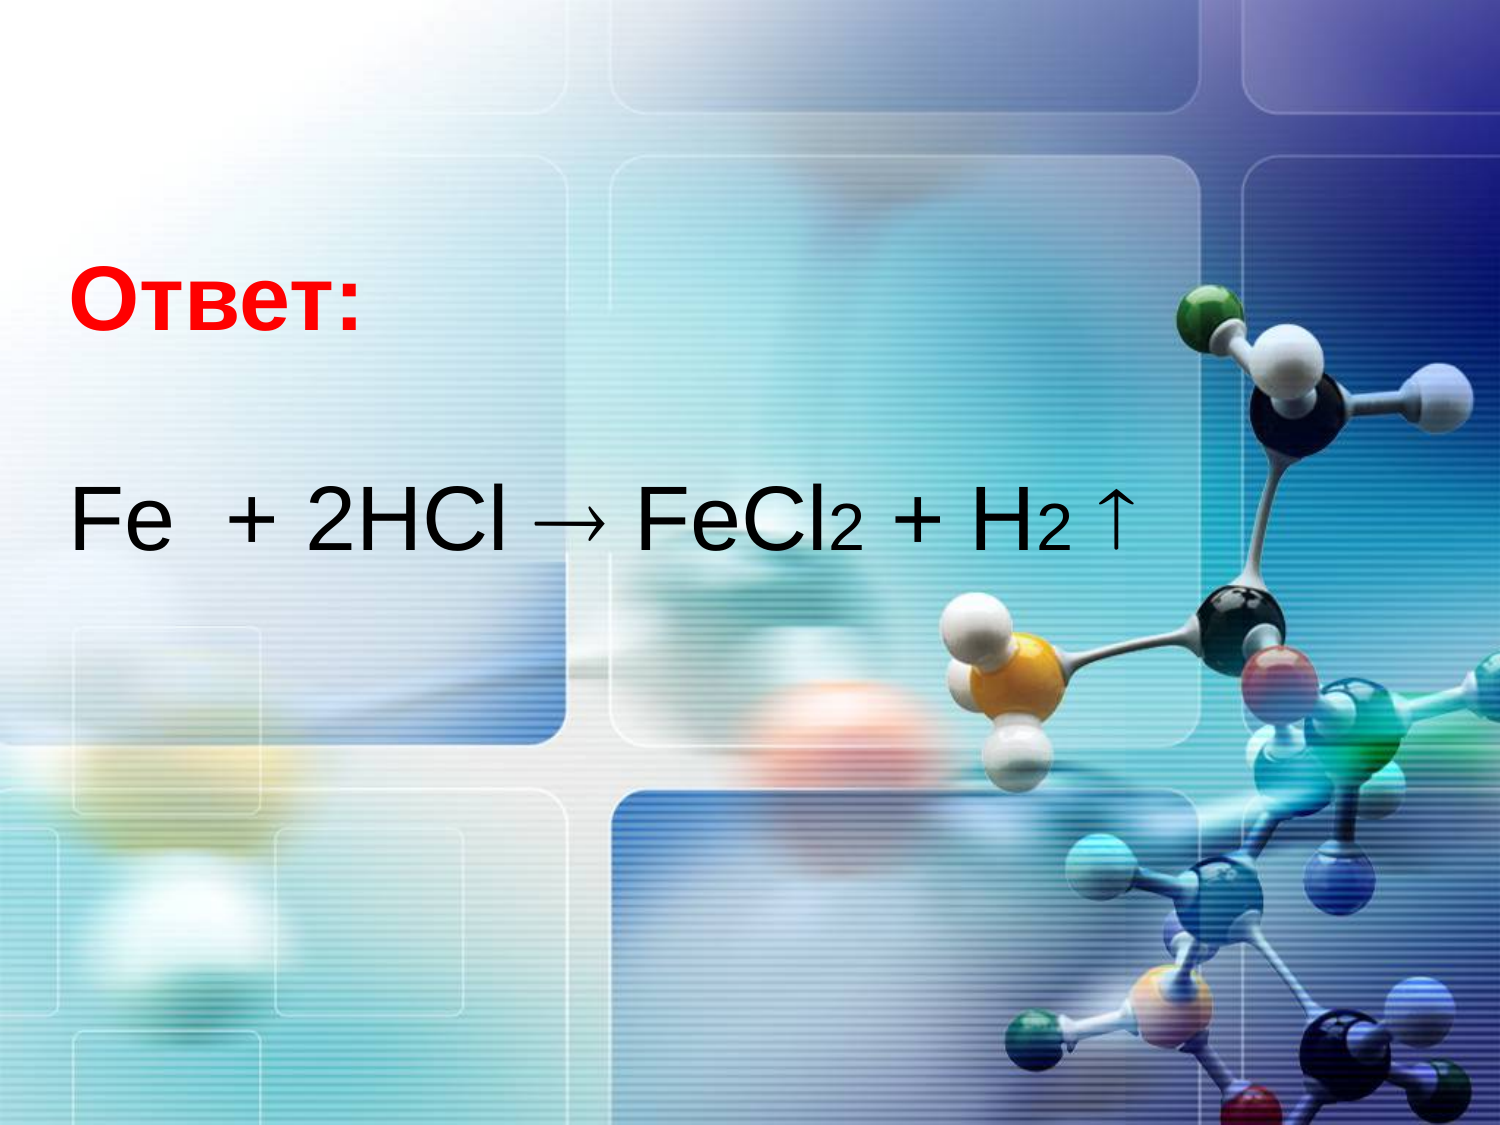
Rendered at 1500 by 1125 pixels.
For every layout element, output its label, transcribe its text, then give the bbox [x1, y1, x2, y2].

picture [0, 0, 1500, 1125]
text_box [88, 184, 1093, 323]
title Ответ: Fe + 2HCl  FeCl2 + H2  [52, 337, 1200, 580]
